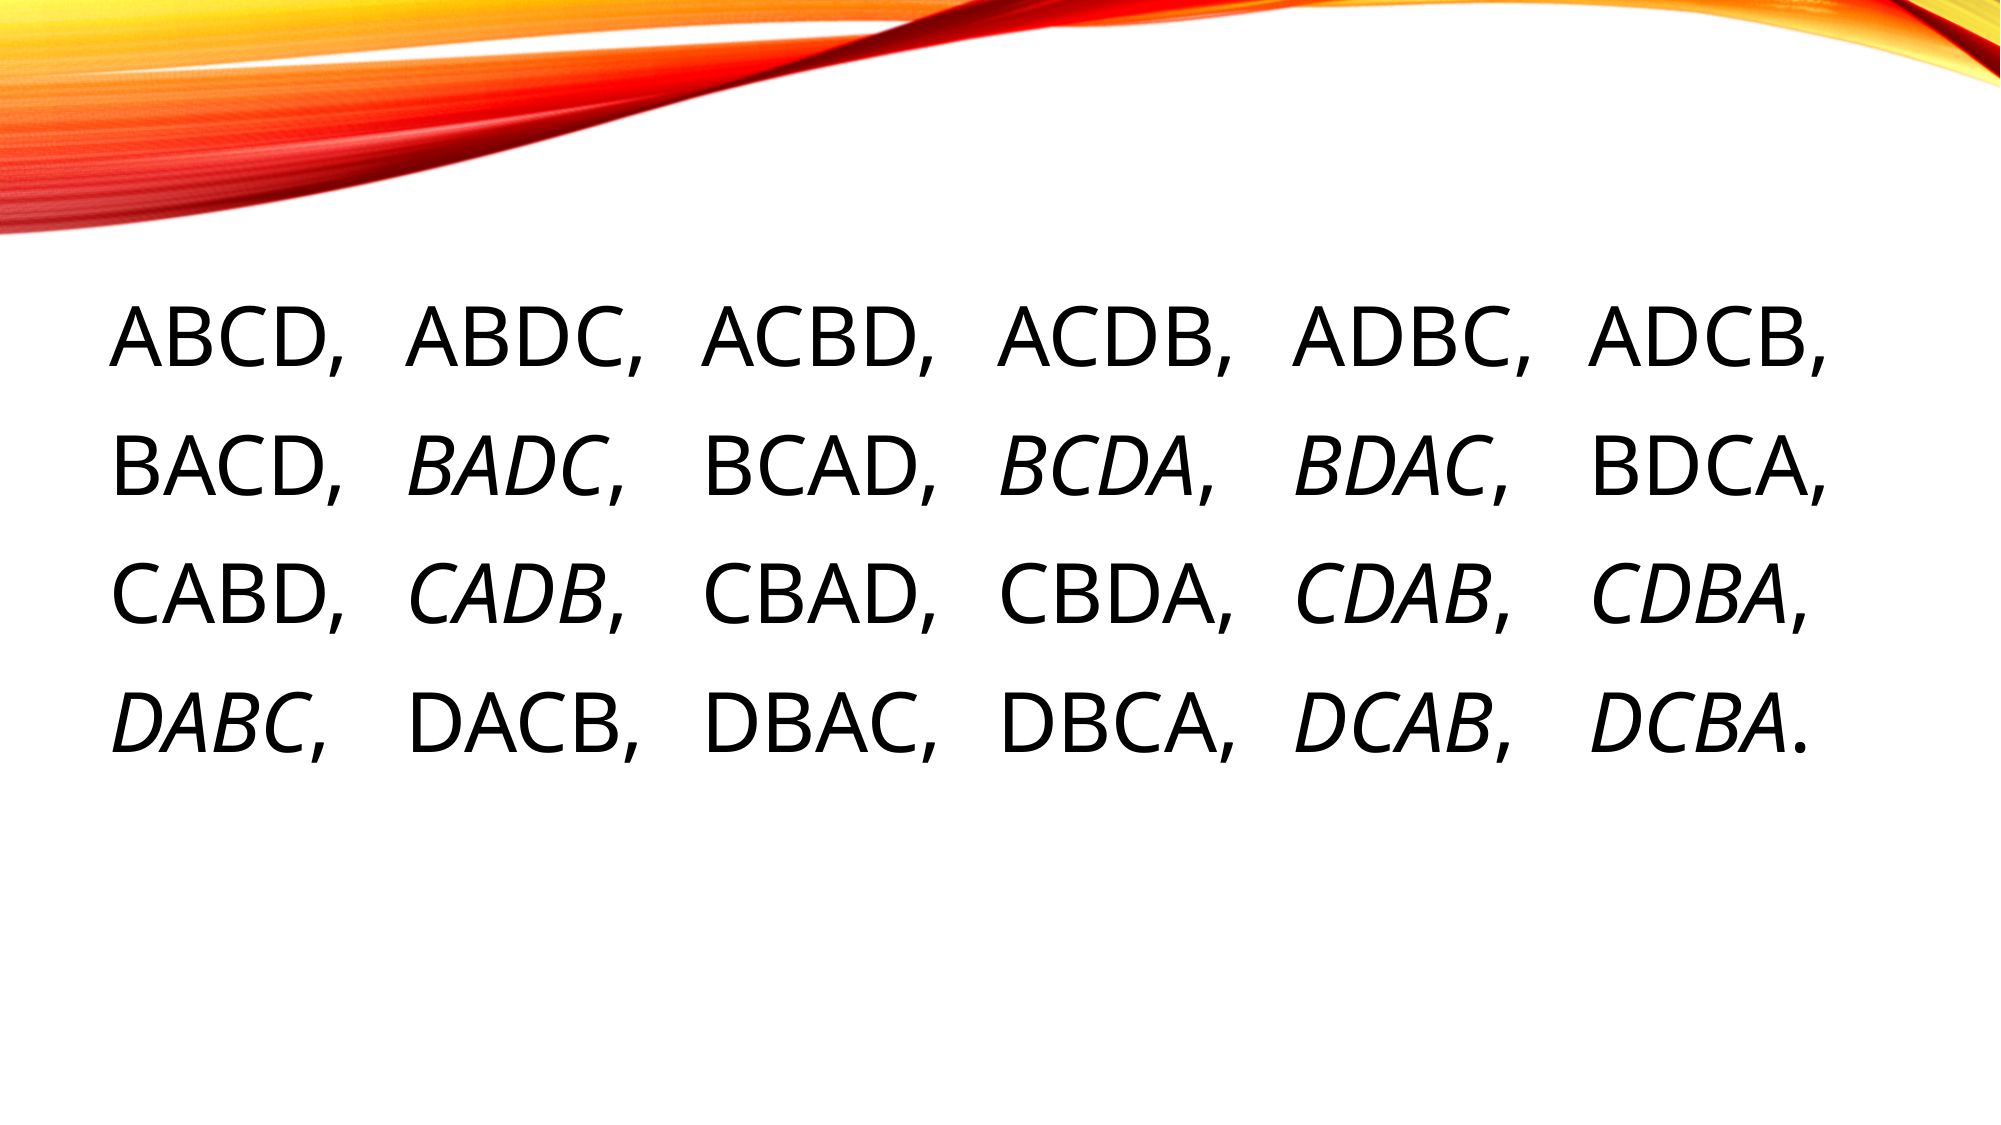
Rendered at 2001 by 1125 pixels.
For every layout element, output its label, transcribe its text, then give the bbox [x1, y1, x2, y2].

table_cell DACB, [390, 656, 686, 784]
table_cell CABD, [95, 527, 390, 656]
table_cell BCDA, [982, 399, 1278, 527]
table_cell CBAD, [686, 527, 982, 656]
picture [0, 0, 2000, 237]
table_cell BDAC, [1278, 399, 1574, 527]
table_header ADCB, [1574, 270, 1869, 399]
table_cell BADC, [390, 399, 686, 527]
table_cell BDCA, [1574, 399, 1869, 527]
table_header ABDC, [390, 270, 686, 399]
table_cell CDBA, [1574, 527, 1869, 656]
table_header ACBD, [686, 270, 982, 399]
table_cell DCBA. [1574, 656, 1869, 784]
table_header ABCD, [95, 270, 390, 399]
table_cell DBCA, [982, 656, 1278, 784]
table_cell BACD, [95, 399, 390, 527]
table_cell CADB, [390, 527, 686, 656]
table_cell DABC, [95, 656, 390, 784]
table_cell BCAD, [686, 399, 982, 527]
table_header ACDB, [982, 270, 1278, 399]
table_cell CDAB, [1278, 527, 1574, 656]
table_header ADBC, [1278, 270, 1574, 399]
table_cell DBAC, [686, 656, 982, 784]
table_cell DCAB, [1278, 656, 1574, 784]
table_cell CBDA, [982, 527, 1278, 656]
